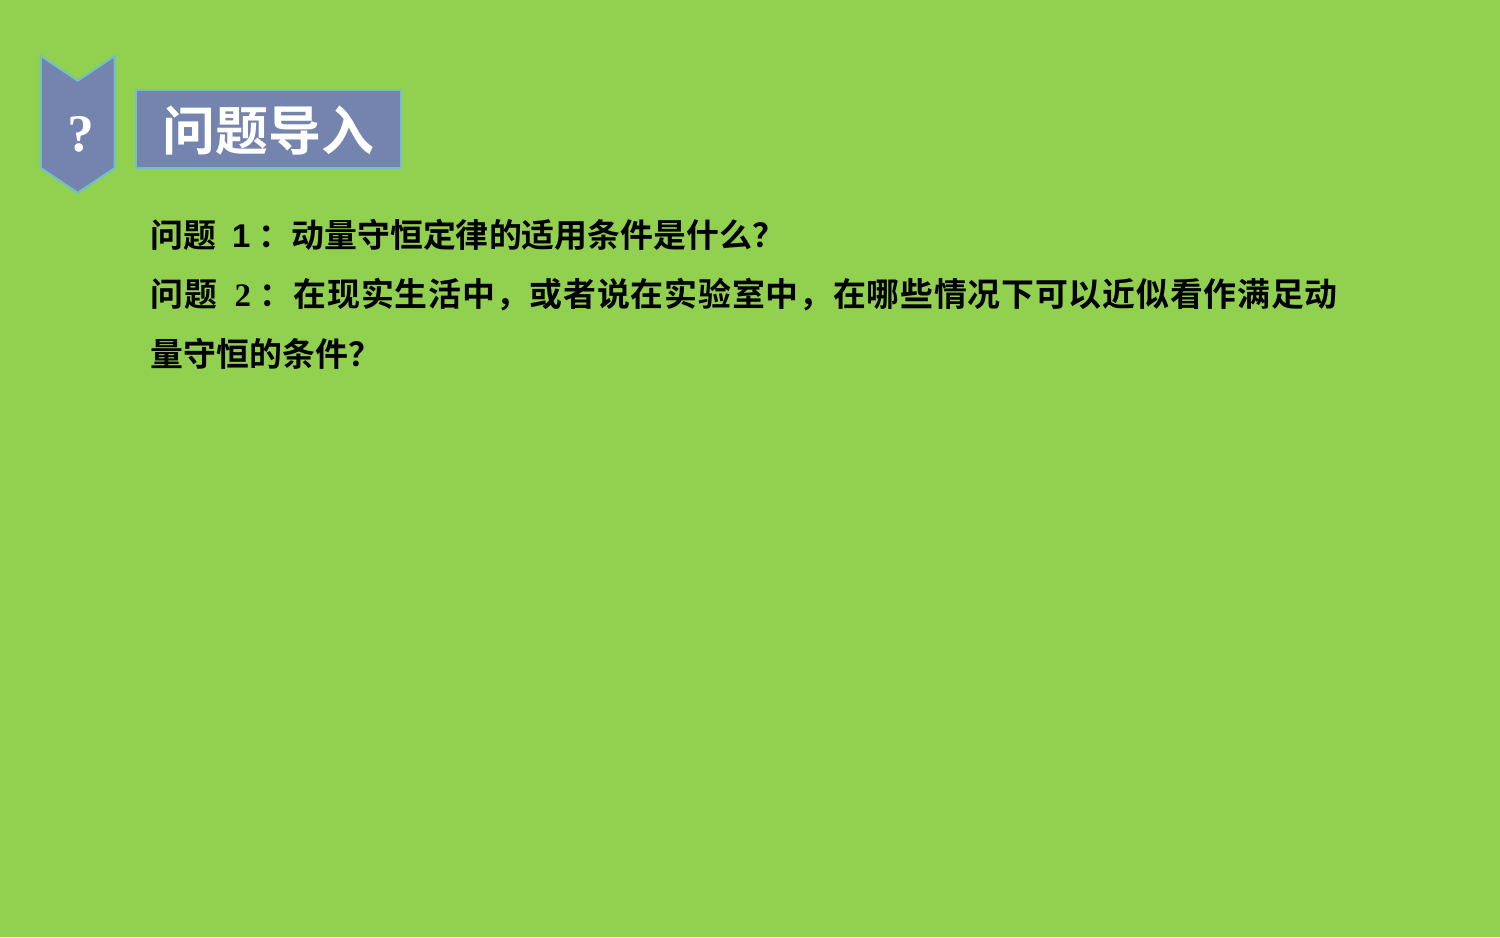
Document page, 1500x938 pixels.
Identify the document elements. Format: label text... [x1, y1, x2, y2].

text_box 问题 1：动量守恒定律的适用条件是什么？ 问题 2：在现实生活中，或者说在实验室中，在哪些情况下可以近似看作满足动量守恒的条件？ [135, 187, 1355, 390]
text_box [40, 55, 115, 194]
text_box 问题导入 [135, 90, 401, 169]
